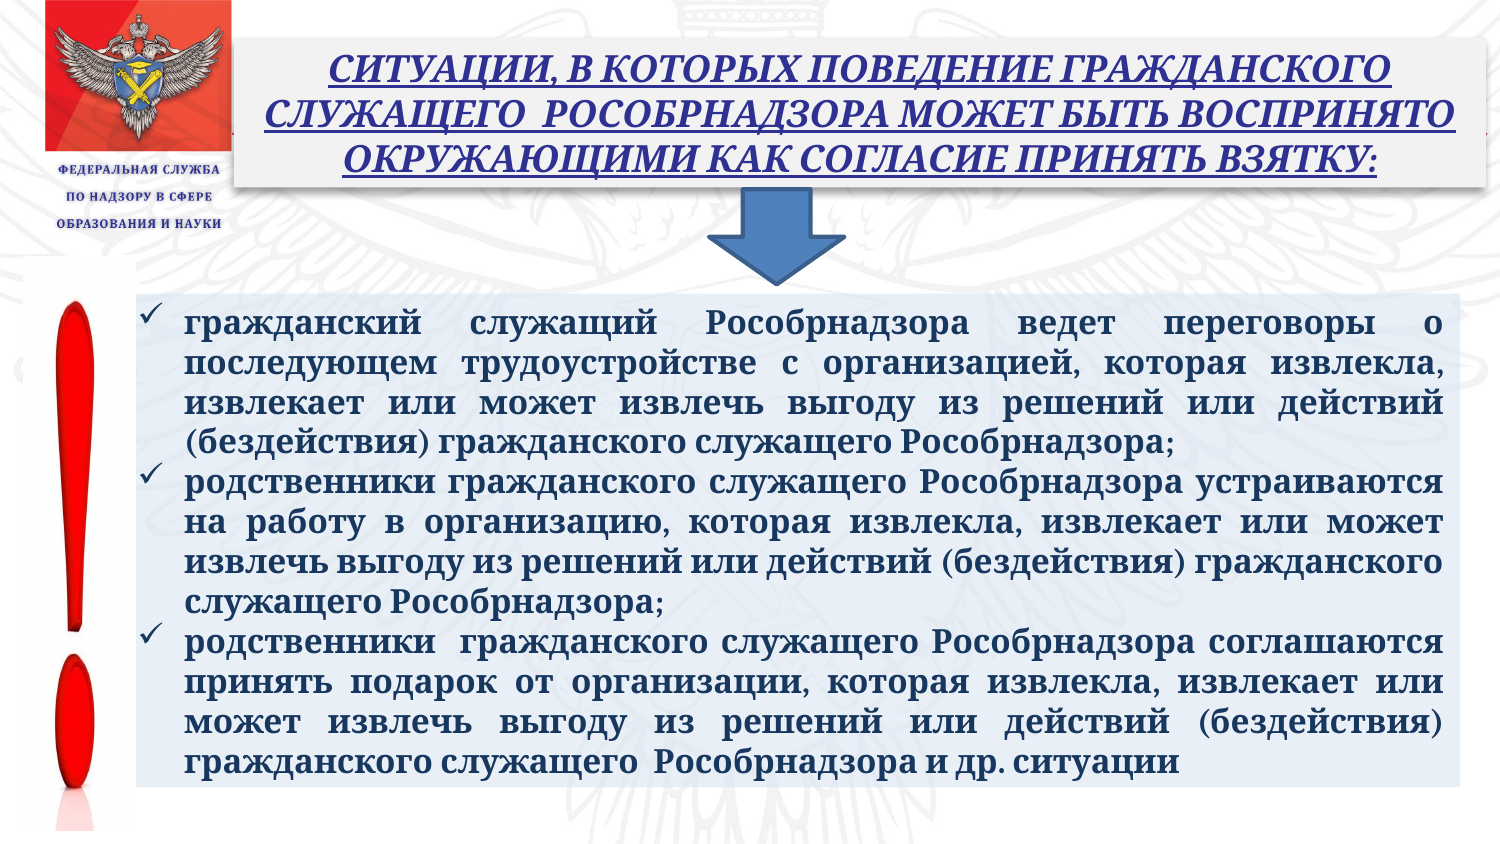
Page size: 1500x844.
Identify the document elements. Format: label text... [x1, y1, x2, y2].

text_box [124, 54, 227, 173]
text_box [706, 187, 847, 287]
text_box СИТУАЦИИ, В КОТОРЫХ ПОВЕДЕНИЕ ГРАЖДАНСКОГО СЛУЖАЩЕГО РОСОБРНАДЗОРА МОЖЕТ БЫТЬ ВОСПРИНЯТО ОКРУЖАЮЩИМИ КАК СОГЛАСИЕ ПРИНЯТЬ ВЗЯТКУ: [233, 37, 1486, 188]
picture [0, 0, 1500, 844]
text_box гражданский служащий Рособрнадзора ведет переговоры о последующем трудоустройстве с организацией, которая извлекла, извлекает или может извлечь выгоду из решений или действий (бездействия) гражданского служащего Рособрнадзора; родственники гражданского служащего Рособрнадзора устраиваются на работу в организацию, которая извлекла, извлекает или может извлечь выгоду из решений или действий (бездействия) гражданского служащего Рособрнадзора; родственники гражданского служащего Рособрнадзора соглашаются принять подарок от организации, которая извлекла, извлекает или может извлечь выгоду из решений или действий (бездействия) гражданского служащего Рособрнадзора и др. ситуации [140, 293, 1461, 788]
